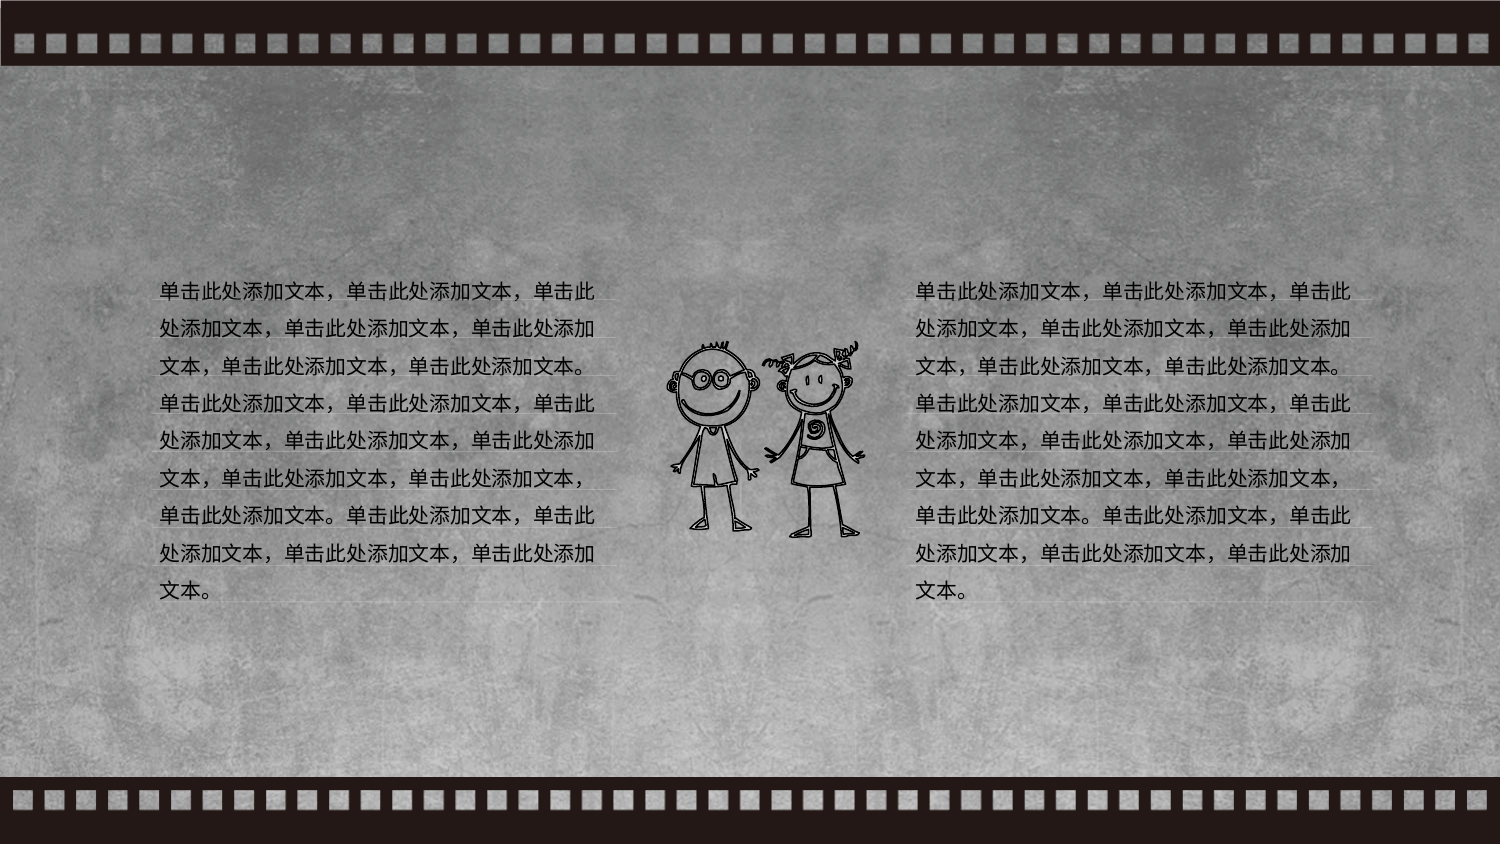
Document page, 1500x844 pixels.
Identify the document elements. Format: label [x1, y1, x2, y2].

text_box [762, 341, 865, 539]
text_box [900, 258, 1376, 615]
picture [0, 1, 1500, 844]
text_box [144, 258, 620, 615]
text_box [664, 341, 764, 532]
